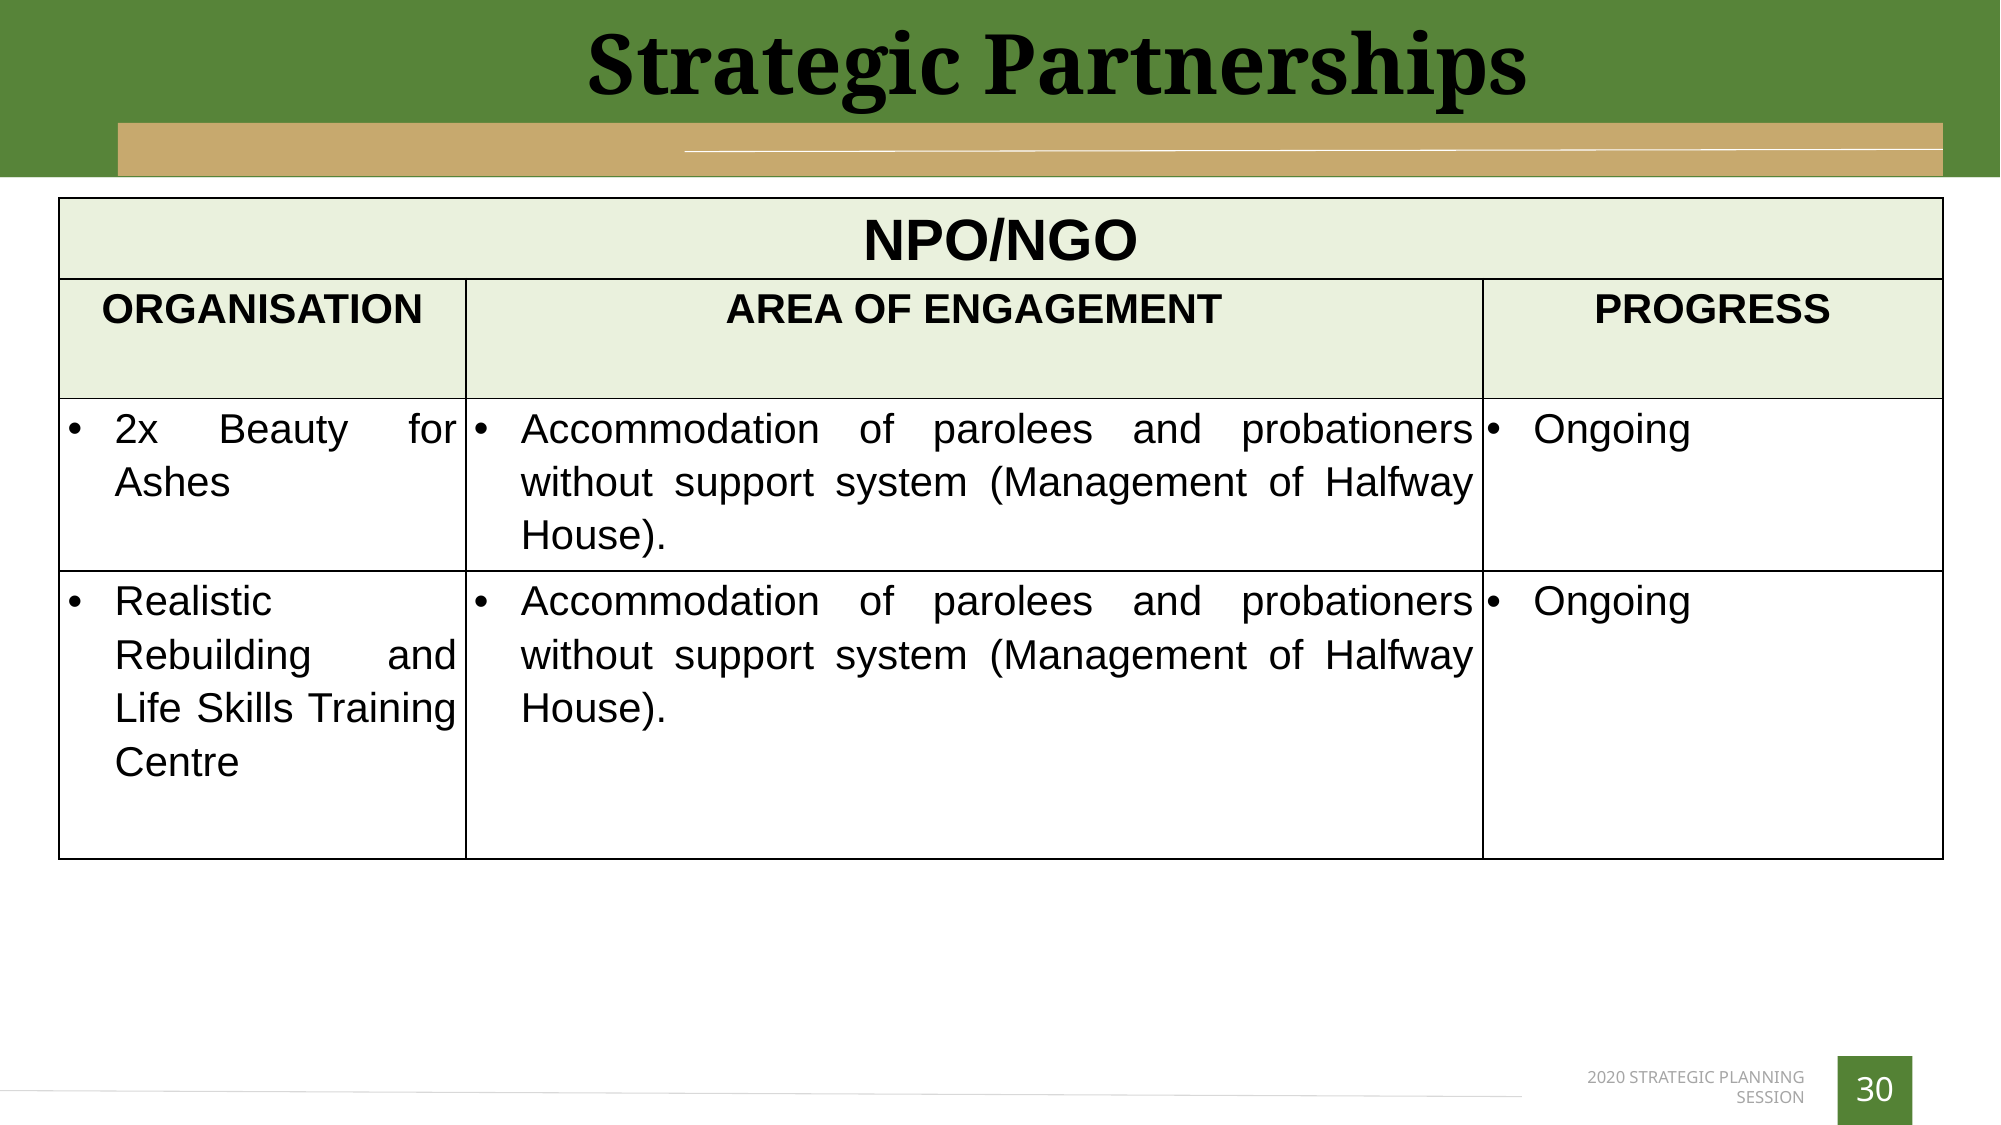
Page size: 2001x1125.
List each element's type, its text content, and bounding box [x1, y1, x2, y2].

text_box Strategic Partnerships [117, 0, 2000, 135]
table_cell Accommodation of parolees and probationers without support system (Management of Halfway House). [467, 399, 1482, 570]
table_cell ORGANISATION [60, 280, 465, 398]
text_box [500, 502, 1500, 566]
table_cell 2x Beauty for Ashes [60, 399, 465, 570]
table_header NPO/NGO [60, 199, 1942, 278]
table_cell Ongoing [1484, 572, 1942, 858]
table_cell AREA OF ENGAGEMENT [467, 280, 1482, 398]
text_box [117, 135, 1943, 176]
table_cell Ongoing [1484, 399, 1942, 570]
table_cell Realistic Rebuilding and Life Skills Training Centre [60, 572, 465, 858]
table_cell Accommodation of parolees and probationers without support system (Management of Halfway House). [467, 572, 1482, 858]
text_box [0, 0, 2000, 178]
table_cell PROGRESS [1484, 280, 1942, 398]
